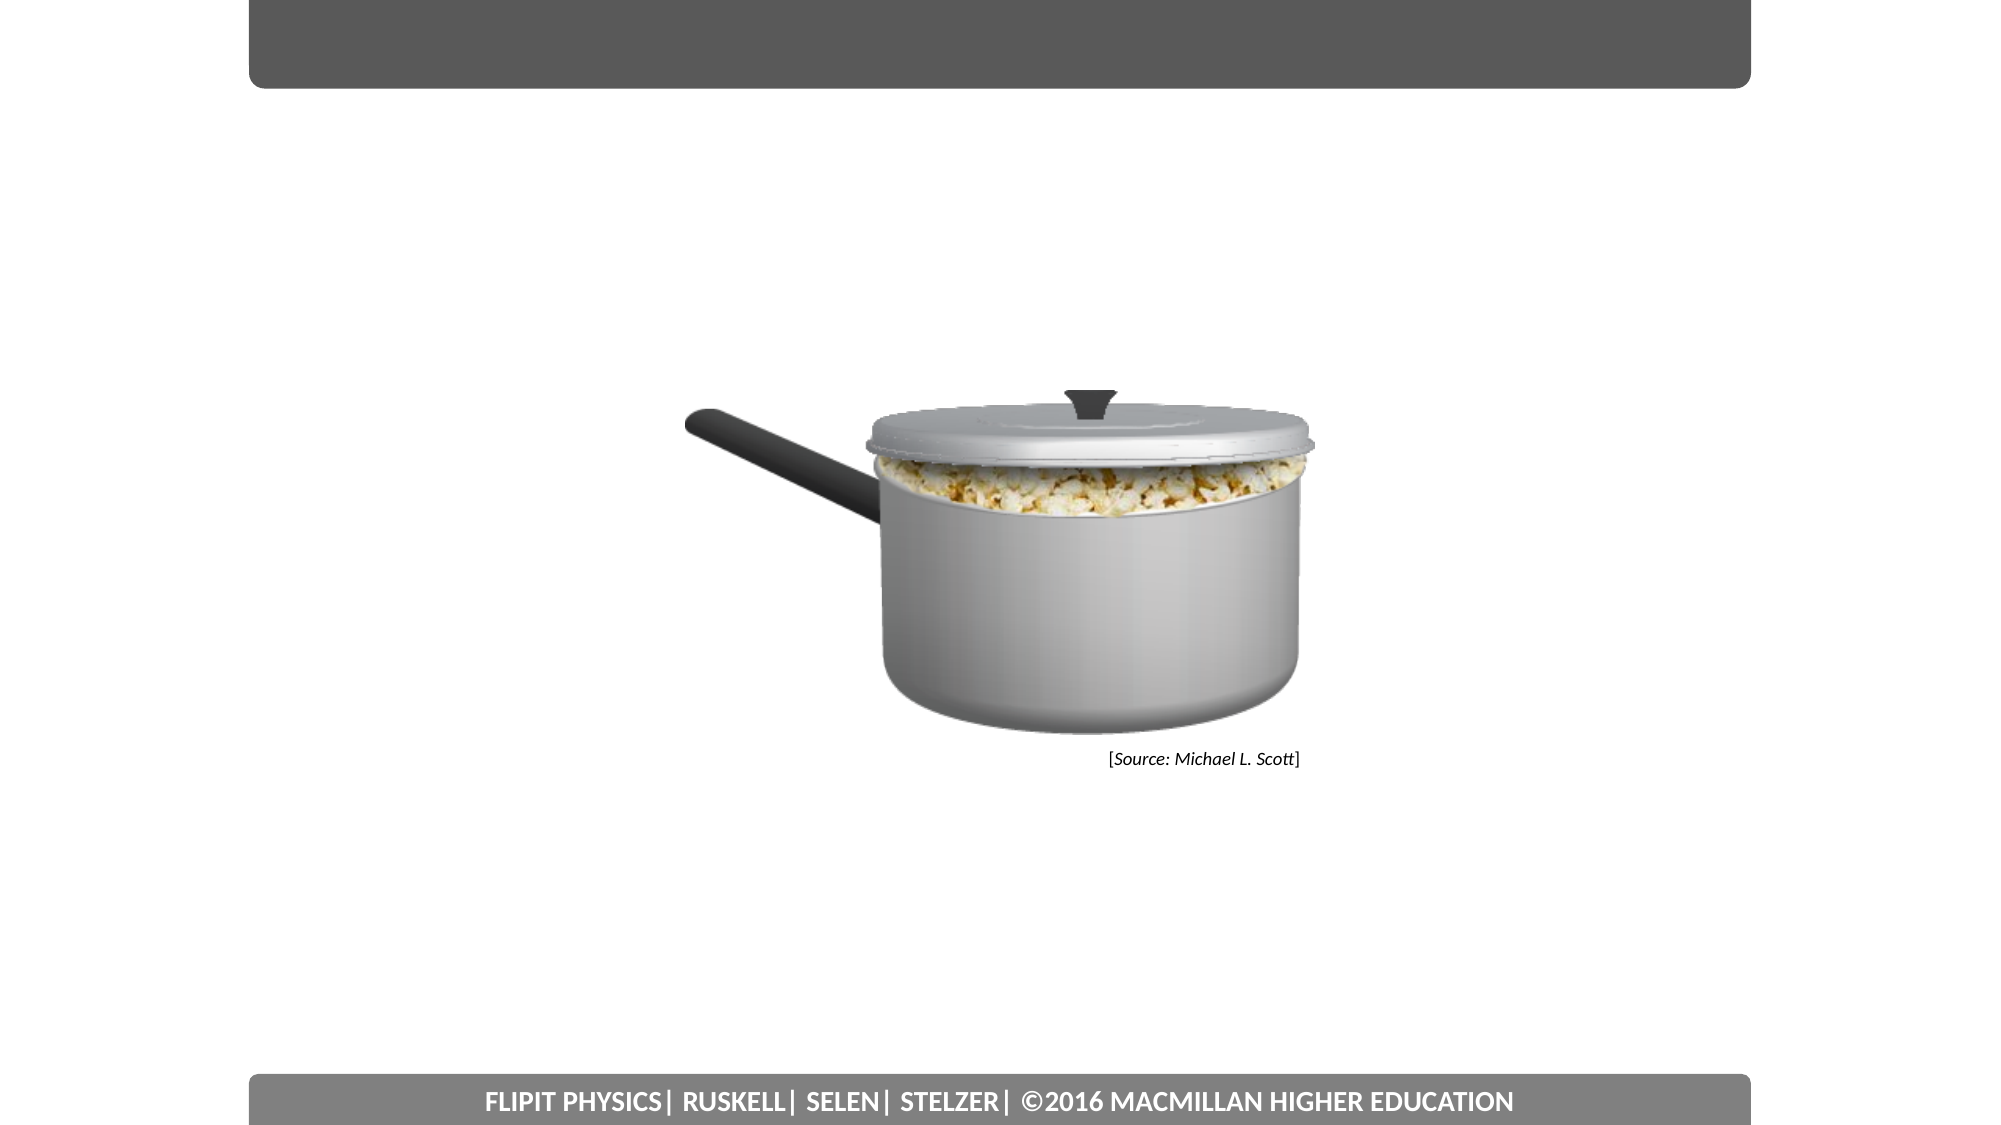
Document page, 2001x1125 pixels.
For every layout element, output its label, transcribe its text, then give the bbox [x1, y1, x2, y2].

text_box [249, 1074, 1750, 1125]
text_box [248, 0, 1752, 89]
picture [685, 390, 1315, 735]
text_box [Source: Michael L. Scott] [996, 739, 1315, 777]
